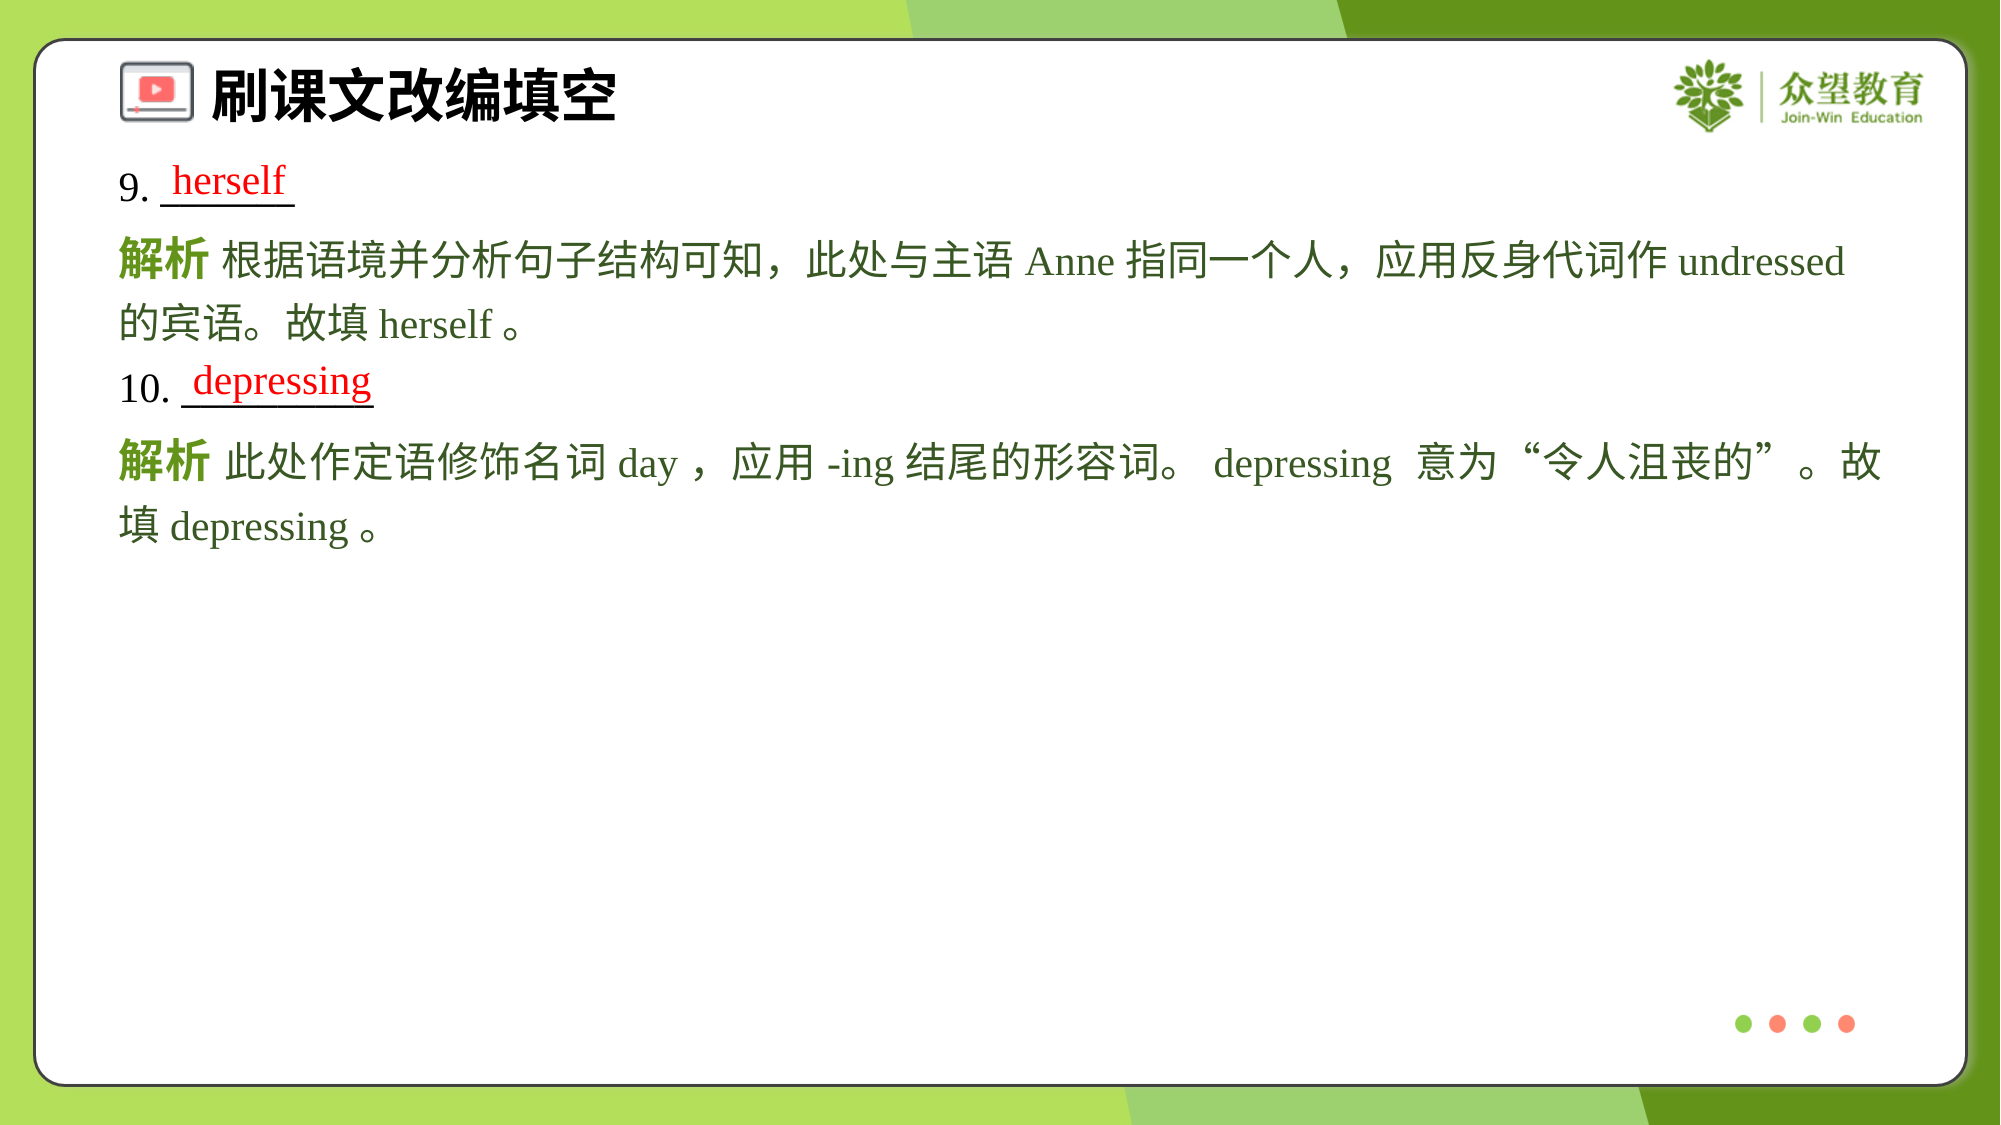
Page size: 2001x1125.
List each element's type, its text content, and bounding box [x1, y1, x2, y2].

text_box herself [167, 140, 291, 199]
text_box depressing [188, 339, 377, 398]
text_box 解析 根据语境并分析句子结构可知，此处与主语Anne指同一个人，应用反身代词作undressed的宾语。故填herself。 [118, 215, 1883, 343]
text_box 解析 此处作定语修饰名词day，应用-ing结尾的形容词。depressing 意为“令人沮丧的”。故填depressing。 [118, 417, 1883, 545]
text_box 9. _______ [118, 146, 1883, 204]
text_box 10. __________ [118, 348, 1883, 406]
picture [0, 0, 2000, 1125]
